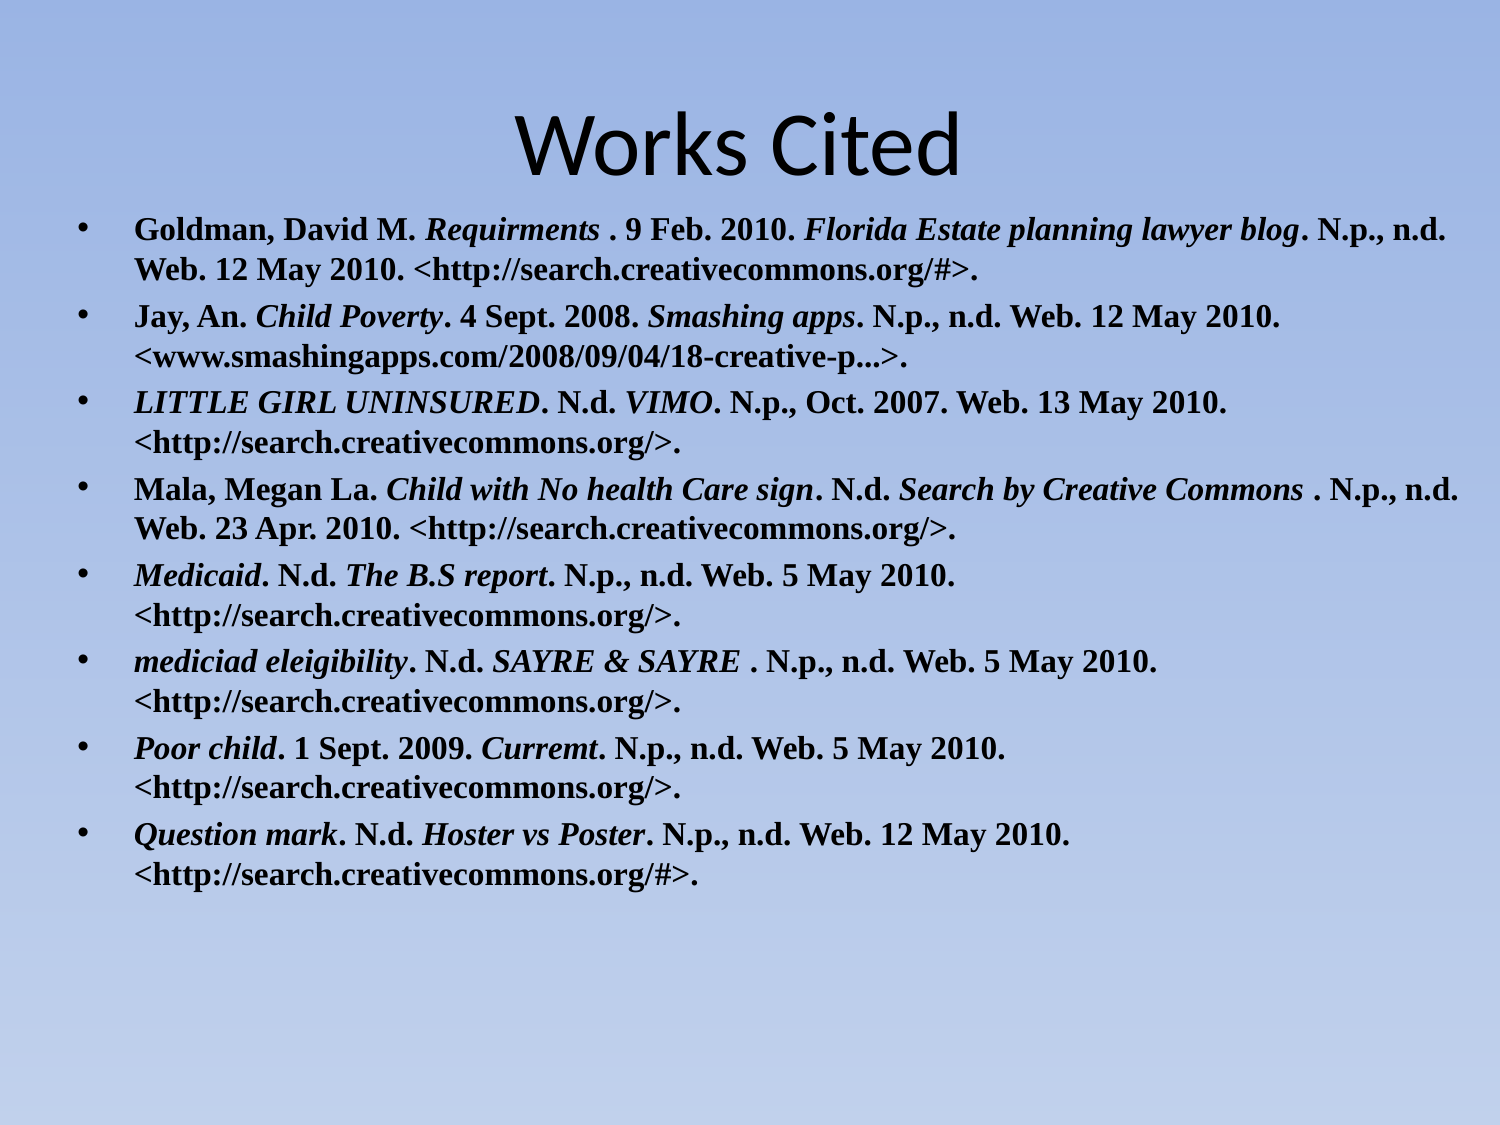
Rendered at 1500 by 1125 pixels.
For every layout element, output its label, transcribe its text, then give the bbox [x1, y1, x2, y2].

list Goldman, David M. Requirments . 9 Feb. 2010. Florida Estate planning lawyer blog. N.p., n.d. Web. 12 May 2010. <http://search.creativecommons.org/‌#>. Jay, An. Child Poverty. 4 Sept. 2008. Smashing apps. N.p., n.d. Web. 12 May 2010. <www.smashingapps.com/‌2008/‌09/‌04/‌18-creative-p...>. LITTLE GIRL UNINSURED. N.d. VIMO. N.p., Oct. 2007. Web. 13 May 2010. <http://search.creativecommons.org/>. Mala, Megan La. Child with No health Care sign. N.d. Search by Creative Commons . N.p., n.d. Web. 23 Apr. 2010. <http://search.creativecommons.org/>. Medicaid. N.d. The B.S report. N.p., n.d. Web. 5 May 2010. <http://search.creativecommons.org/>. mediciad eleigibility. N.d. SAYRE & SAYRE . N.p., n.d. Web. 5 May 2010. <http://search.creativecommons.org/>. Poor child. 1 Sept. 2009. Curremt. N.p., n.d. Web. 5 May 2010. <http://search.creativecommons.org/>. Question mark. N.d. Hoster vs Poster. N.p., n.d. Web. 12 May 2010. <http://search.creativecommons.org/‌#>. [62, 200, 1475, 1125]
title Works Cited [75, 45, 1425, 200]
